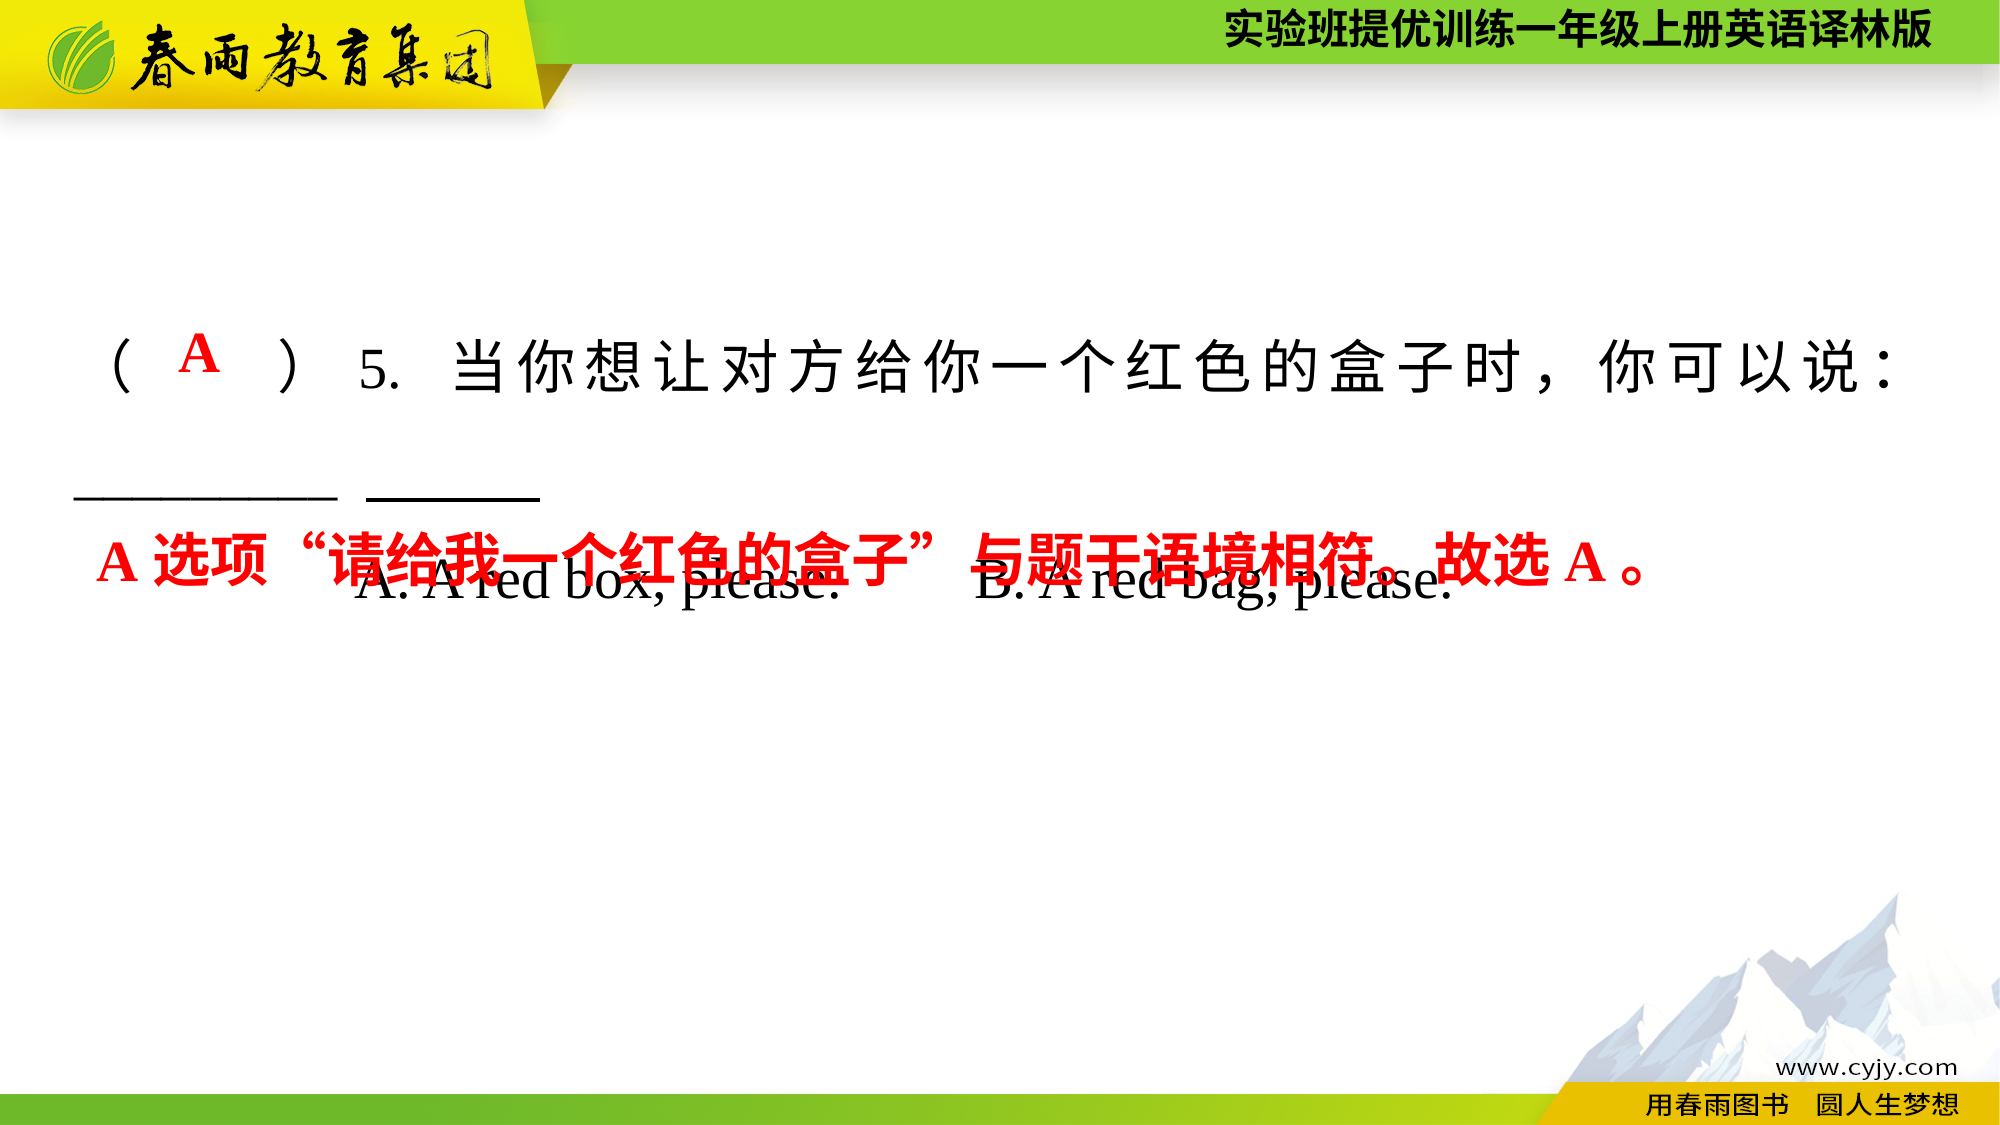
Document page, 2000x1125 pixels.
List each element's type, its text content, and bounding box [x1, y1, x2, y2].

picture [0, 0, 2000, 1125]
text_box A选项“请给我一个红色的盒子”与题干语境相符。故选A。 [81, 515, 1694, 600]
list （ ）5. 当你想让对方给你一个红色的盒子时，你可以说： _________ A. A red box, please. B. A red bag, please. [59, 288, 1944, 516]
text_box A [163, 306, 235, 392]
